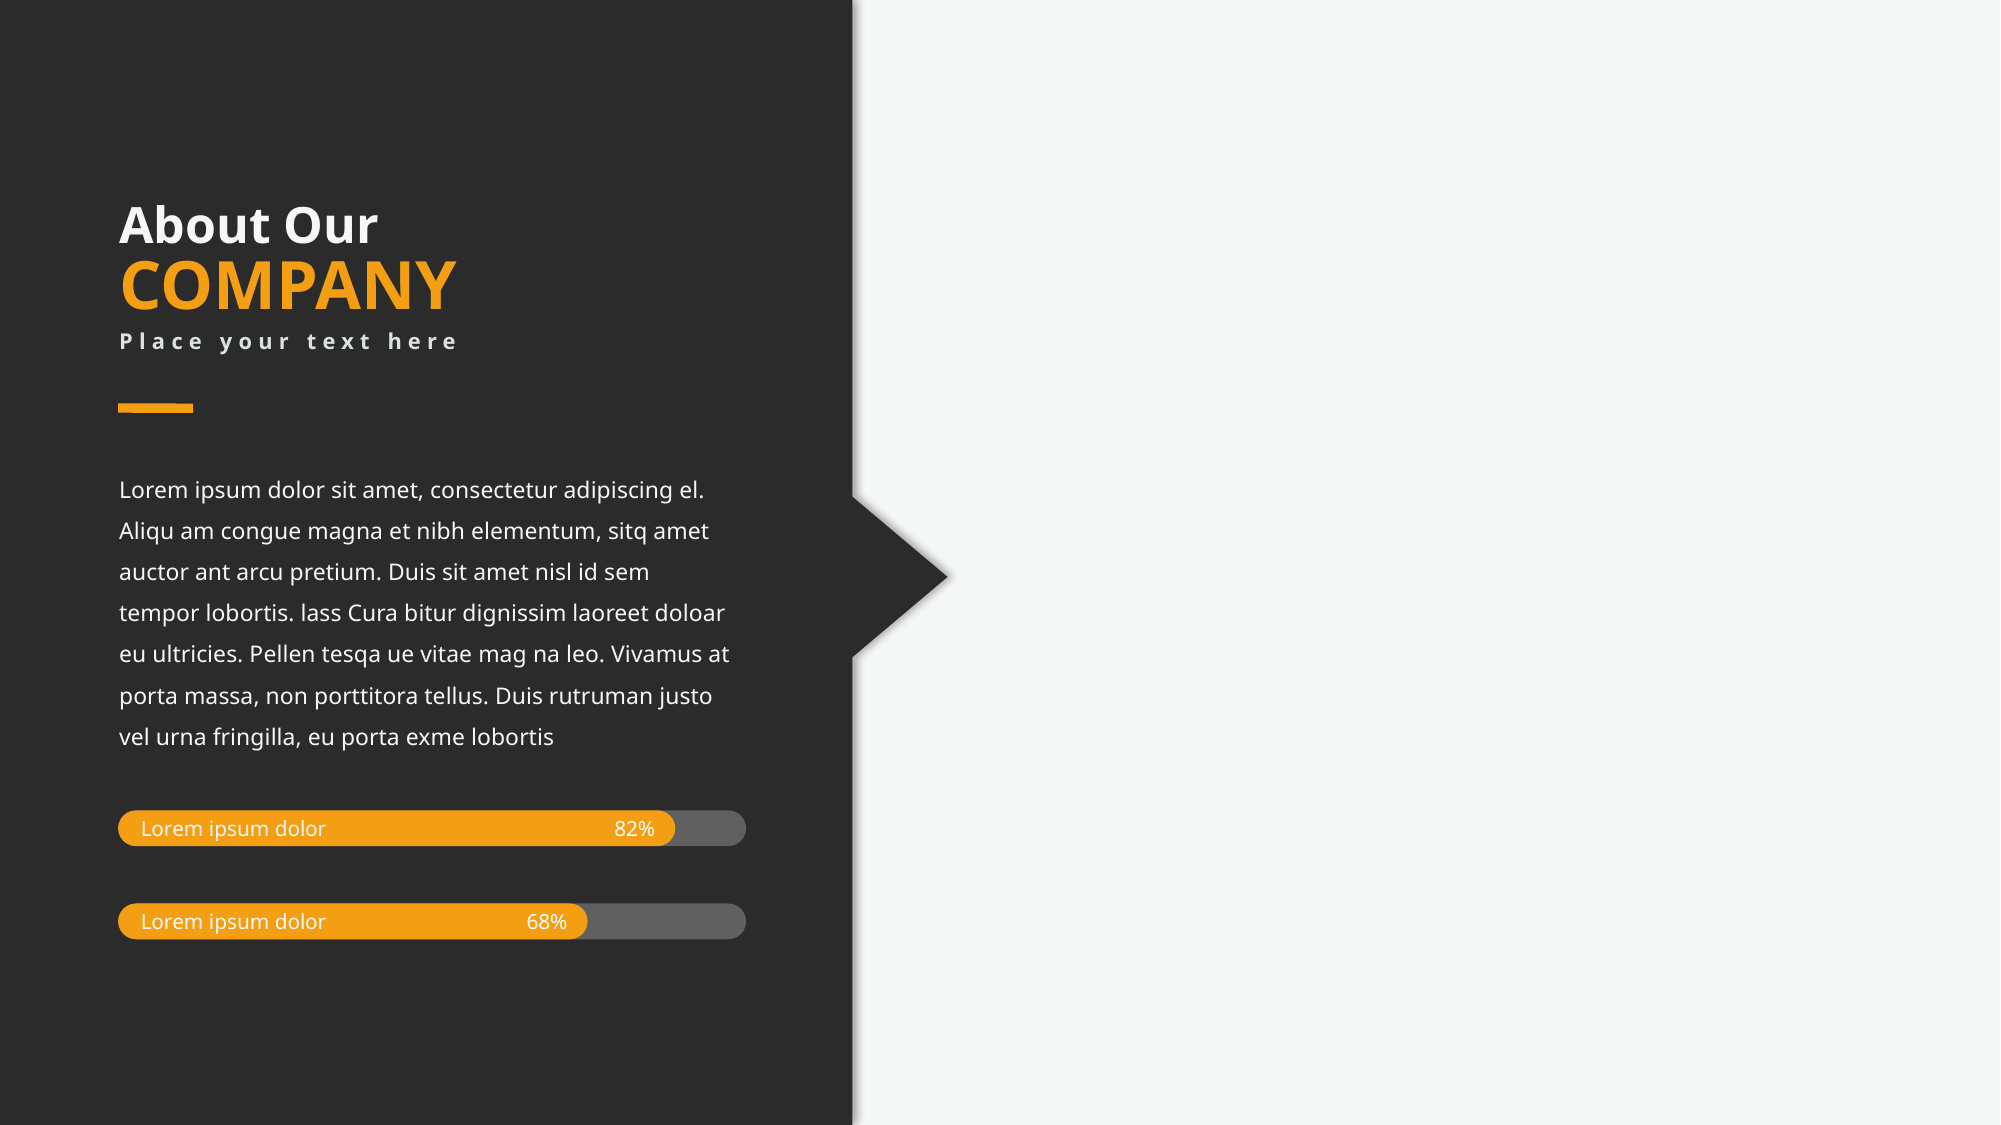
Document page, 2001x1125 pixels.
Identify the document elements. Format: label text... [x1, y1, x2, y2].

text_box Lorem ipsum dolor sit amet, consectetur adipiscing el. Aliqu am congue magna et nibh elementum, sitq amet auctor ant arcu pretium. Duis sit amet nisl id sem tempor lobortis. lass Cura bitur dignissim laoreet doloar eu ultricies. Pellen tesqa ue vitae mag na leo. Vivamus at porta massa, non porttitora tellus. Duis rutruman justo vel urna fringilla, eu porta exme lobortis [104, 454, 748, 758]
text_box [118, 903, 747, 940]
text_box [0, 0, 852, 1125]
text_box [118, 810, 747, 847]
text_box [104, 185, 549, 409]
picture [852, 0, 2000, 1125]
